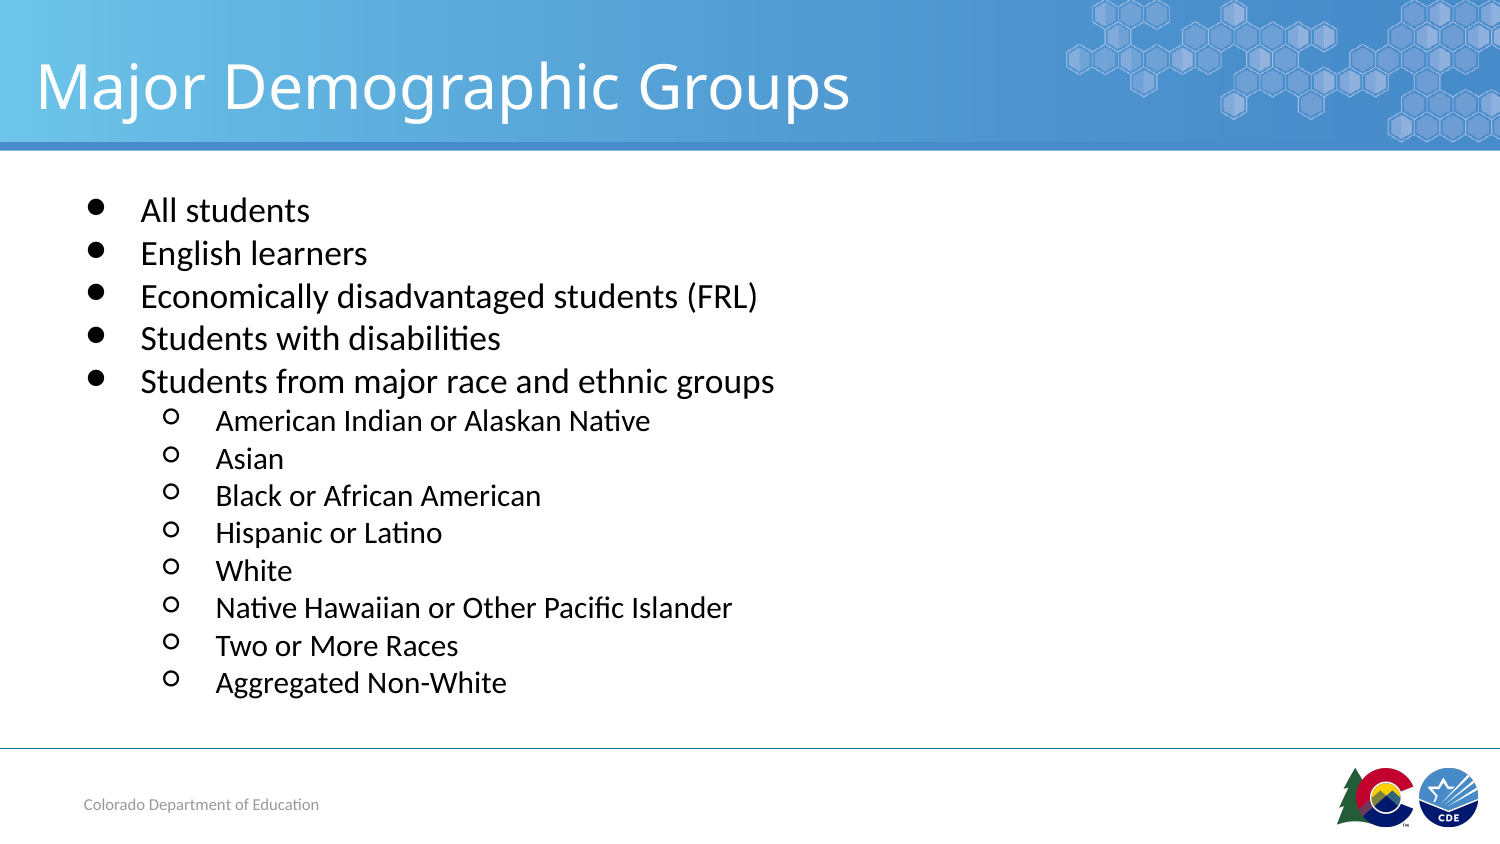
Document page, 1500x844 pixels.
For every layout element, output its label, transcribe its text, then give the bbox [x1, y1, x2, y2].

picture [1336, 767, 1479, 828]
title Major Demographic Groups [34, 37, 1433, 132]
picture [0, 0, 1500, 151]
list All students English learners Economically disadvantaged students (FRL) Students with disabilities Students from major race and ethnic groups American Indian or Alaskan Native Asian Black or African American Hispanic or Latino White Native Hawaiian or Other Pacific Islander Two or More Races Aggregated Non-White [75, 187, 1473, 712]
